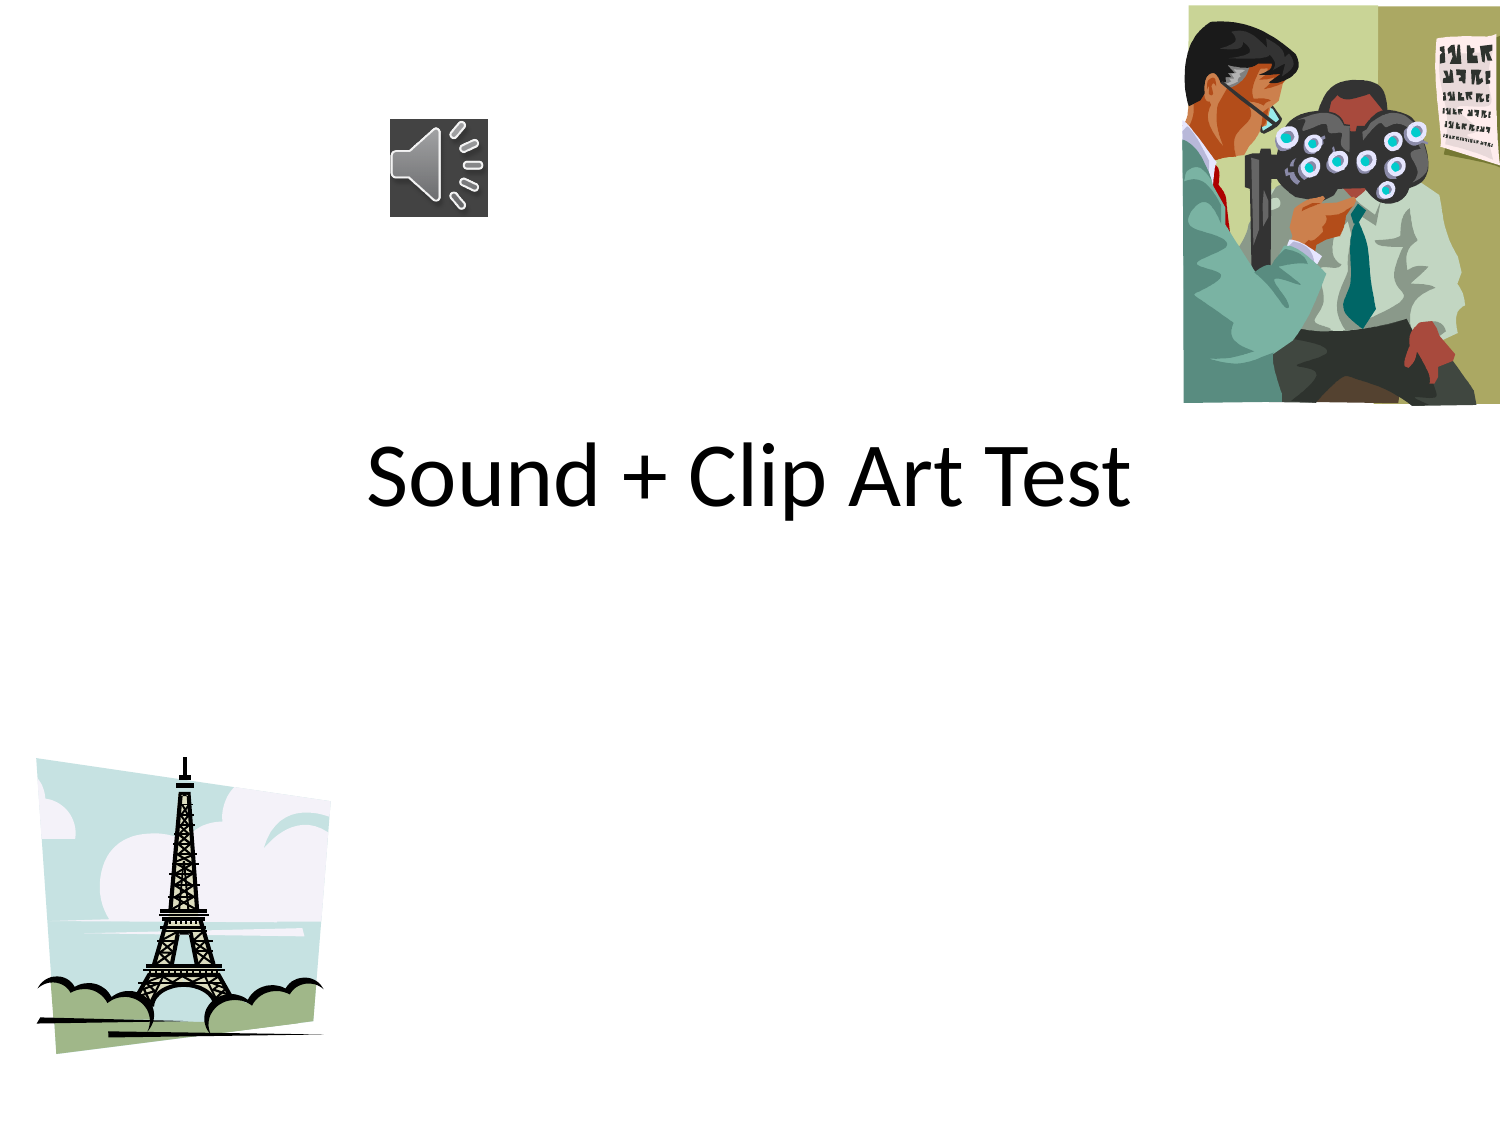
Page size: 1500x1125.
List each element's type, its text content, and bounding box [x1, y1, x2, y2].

picture [388, 117, 490, 219]
title Sound + Clip Art Test [112, 349, 1388, 591]
picture [35, 756, 331, 1055]
picture [1182, 0, 1500, 412]
